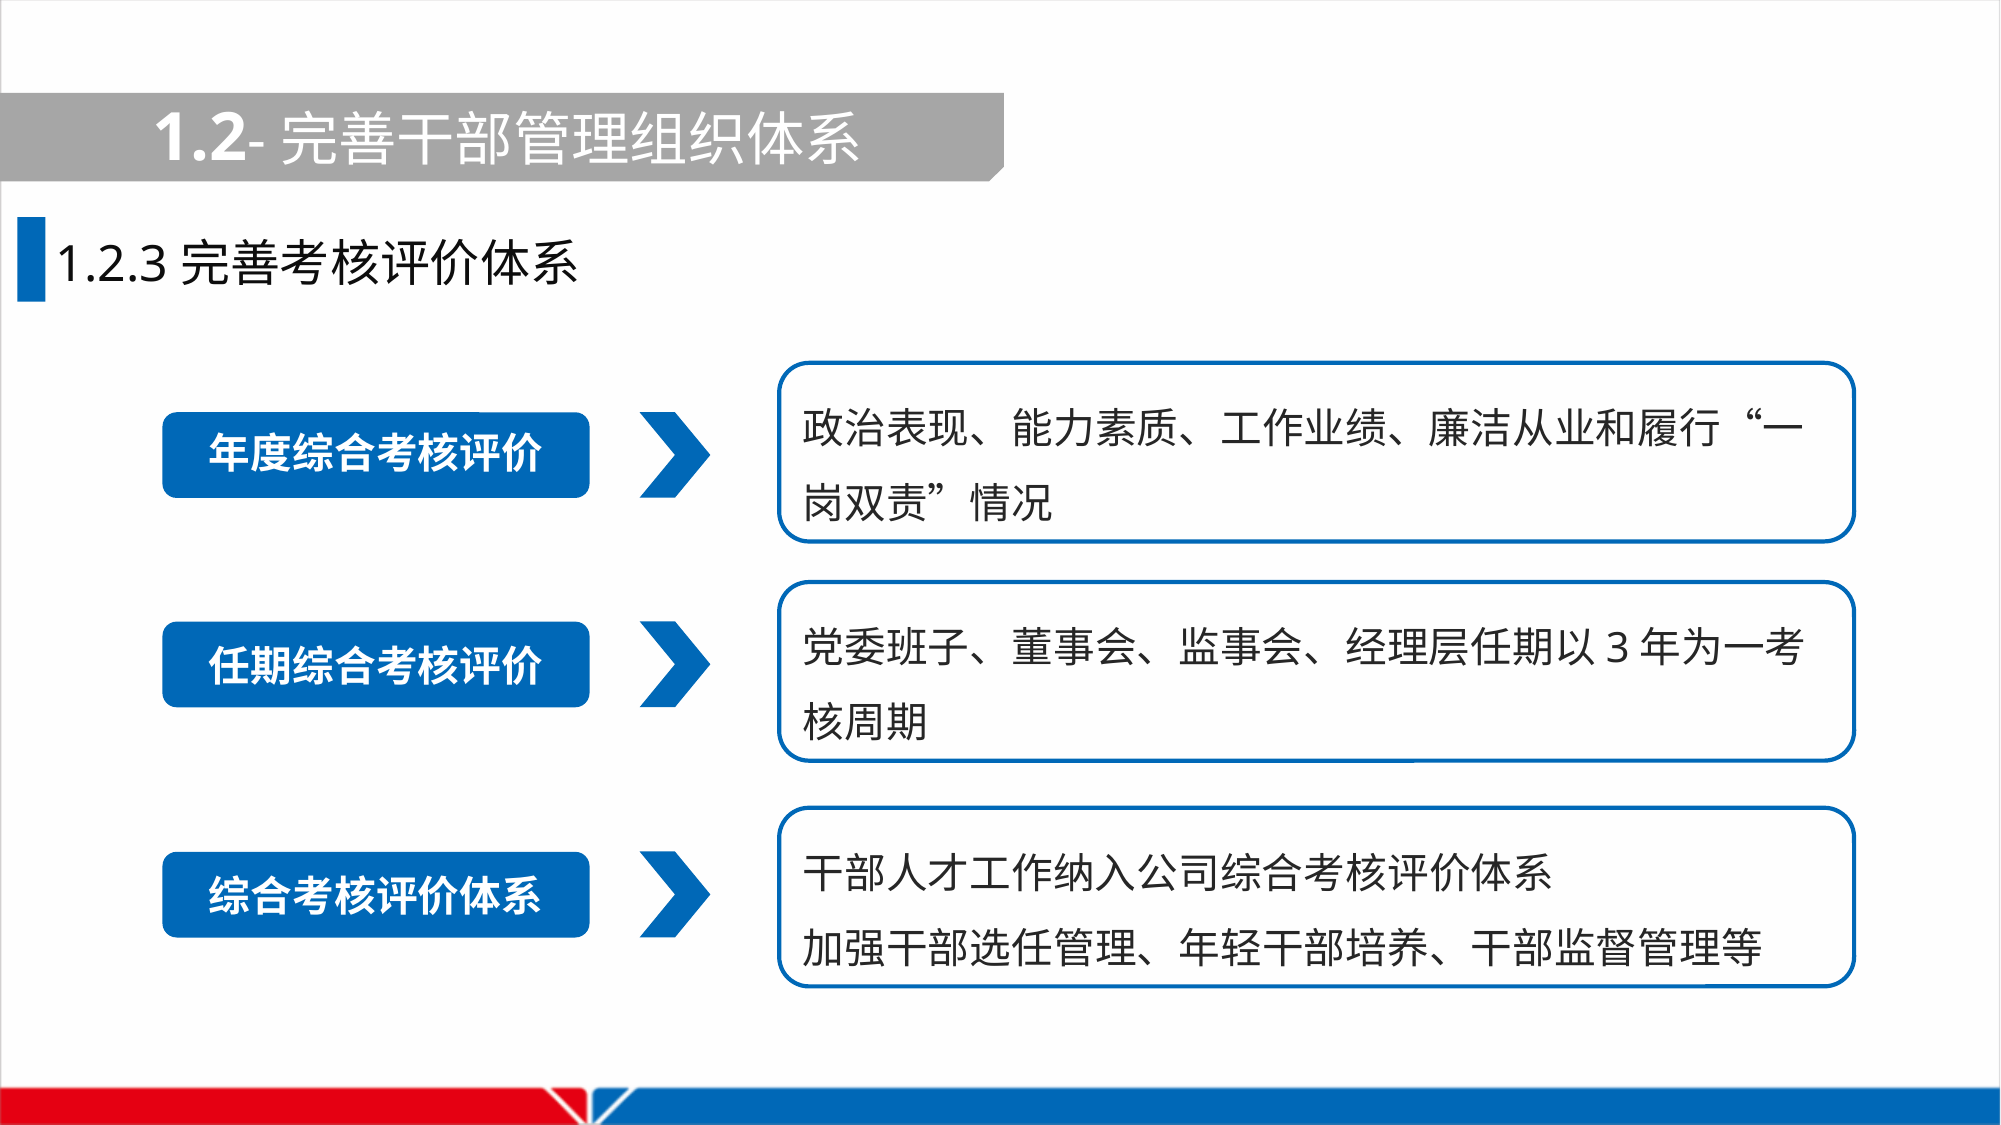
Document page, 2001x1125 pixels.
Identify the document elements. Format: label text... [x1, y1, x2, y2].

text_box 年度综合考核评价 [162, 412, 590, 498]
text_box [639, 621, 711, 708]
text_box 政治表现、能力素质、工作业绩、廉洁从业和履行“一岗双责”情况 [779, 362, 1855, 542]
text_box 任期综合考核评价 [162, 621, 590, 708]
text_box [0, 29, 2000, 248]
text_box 综合考核评价体系 [162, 851, 590, 938]
picture [0, 0, 2001, 1125]
text_box [639, 851, 711, 938]
text_box [639, 412, 711, 498]
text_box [17, 259, 896, 321]
text_box 党委班子、董事会、监事会、经理层任期以3年为一考核周期 [779, 582, 1855, 761]
text_box 干部人才工作纳入公司综合考核评价体系 加强干部选任管理、年轻干部培养、干部监督管理等 [779, 807, 1855, 987]
